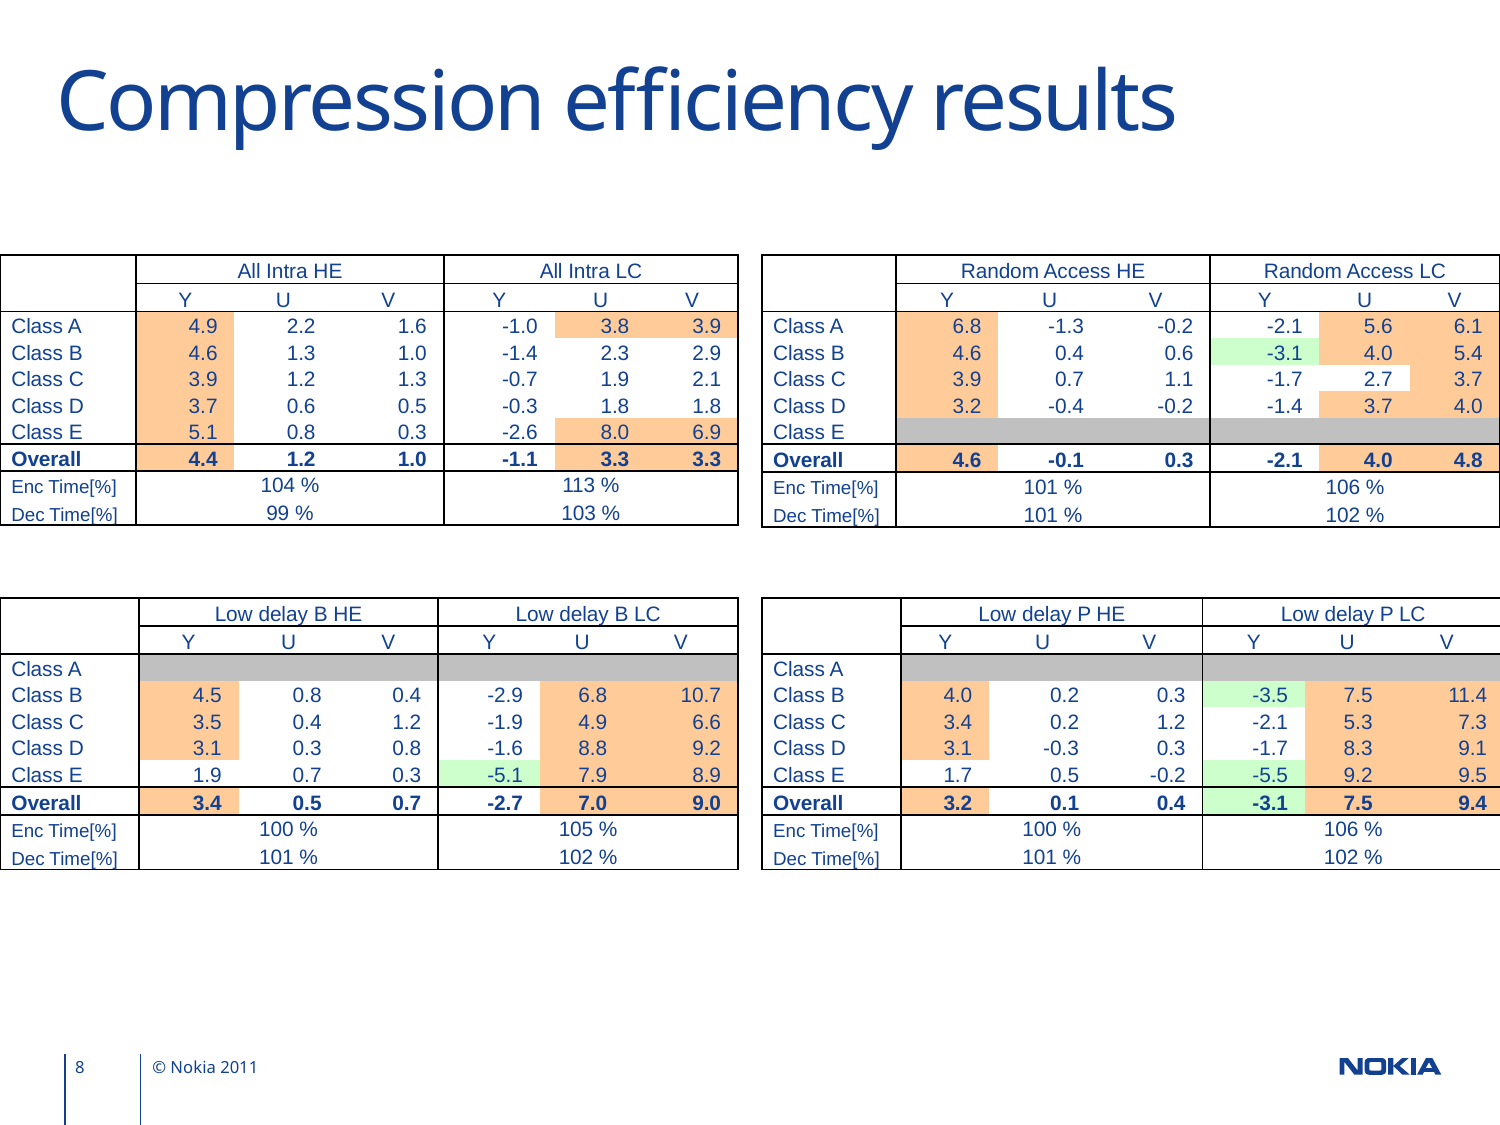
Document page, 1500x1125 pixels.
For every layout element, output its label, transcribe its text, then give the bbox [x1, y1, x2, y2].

table_header [763, 256, 895, 311]
table_cell Class C [763, 707, 900, 734]
table_cell [540, 655, 624, 681]
table_cell 7.3 [1389, 707, 1500, 734]
table_cell 1.2 [1096, 707, 1202, 734]
table_cell 10.7 [624, 681, 737, 707]
table_cell 2.2 [234, 312, 332, 338]
table_cell [902, 655, 989, 681]
table_cell [1305, 655, 1389, 681]
table_cell U [1319, 284, 1410, 311]
table_cell 0.4 [239, 707, 338, 734]
table_cell [1319, 418, 1410, 443]
table_cell Dec Time[%] [763, 841, 900, 869]
table_cell [140, 655, 239, 681]
table_cell 9.5 [1389, 760, 1500, 786]
table_cell Y [445, 284, 555, 311]
table_cell -1.9 [439, 707, 540, 734]
table_cell Dec Time[%] [1, 841, 138, 869]
table_cell 3.5 [140, 707, 239, 734]
table_cell -1.7 [1211, 365, 1319, 391]
table_header [763, 599, 900, 626]
table_cell 0.5 [332, 391, 443, 418]
table_cell Class B [1, 681, 138, 707]
table_cell [763, 626, 900, 653]
table_cell -2.1 [1203, 707, 1305, 734]
table_cell U [234, 284, 332, 311]
table_cell 100 % [140, 816, 437, 841]
table_cell -3.1 [1203, 788, 1305, 814]
table_cell -2.1 [1211, 445, 1319, 471]
table_cell Enc Time[%] [763, 473, 895, 499]
table_cell 5.6 [1319, 312, 1410, 338]
table_cell 104 % [137, 472, 443, 497]
table_cell -2.1 [1211, 312, 1319, 338]
table_cell 1.9 [140, 760, 239, 786]
table_cell 8.9 [624, 760, 737, 786]
table_cell 1.0 [332, 338, 443, 365]
table_cell 1.1 [1101, 365, 1209, 391]
table_cell 0.8 [234, 418, 332, 443]
table_cell 1.3 [234, 338, 332, 365]
table_cell -0.1 [998, 445, 1101, 471]
table_cell [1211, 418, 1319, 443]
table_cell 102 % [1203, 841, 1500, 869]
table_cell 5.1 [137, 418, 234, 443]
table_cell 1.8 [555, 391, 646, 418]
table_cell Class E [1, 418, 135, 443]
table_cell 0.6 [234, 391, 332, 418]
table_cell 0.3 [1096, 681, 1202, 707]
table_cell V [338, 627, 437, 653]
table_cell 113 % [445, 472, 737, 497]
table_cell Y [1203, 627, 1305, 653]
table_header All Intra LC [445, 256, 737, 283]
table_cell Dec Time[%] [763, 499, 895, 526]
table_cell [1096, 655, 1202, 681]
table_cell [998, 418, 1101, 443]
table_header Low delay B LC [439, 599, 737, 625]
table_cell 106 % [1203, 816, 1500, 841]
table_cell -5.1 [439, 760, 540, 786]
table_cell 0.3 [332, 418, 443, 443]
table_cell 3.7 [137, 391, 234, 418]
table_cell 9.1 [1389, 734, 1500, 760]
table_cell 7.9 [540, 760, 624, 786]
table_cell [1410, 418, 1499, 443]
table_cell V [1096, 627, 1202, 653]
table_cell 0.5 [989, 760, 1096, 786]
table_cell 100 % [902, 816, 1202, 841]
table_cell 3.3 [646, 445, 737, 470]
table_cell 102 % [1211, 499, 1499, 526]
table_cell Class C [1, 365, 135, 391]
table_cell 3.2 [902, 788, 989, 814]
table_cell 1.8 [646, 391, 737, 418]
table_cell -0.2 [1101, 312, 1209, 338]
table_cell -1.7 [1203, 734, 1305, 760]
table_cell V [1389, 627, 1500, 653]
table_cell Enc Time[%] [1, 472, 135, 497]
table_cell 0.7 [998, 365, 1101, 391]
table_cell 2.1 [646, 365, 737, 391]
table_header [1, 256, 135, 311]
footer © Nokia 2011 [152, 1057, 1231, 1079]
table_cell 0.8 [239, 681, 338, 707]
table_cell 6.9 [646, 418, 737, 443]
table_cell Class D [763, 734, 900, 760]
table_cell 6.8 [897, 312, 998, 338]
table_cell -2.7 [439, 788, 540, 814]
table_cell 103 % [445, 497, 737, 524]
table_cell -0.4 [998, 391, 1101, 418]
table_cell 5.4 [1410, 338, 1499, 365]
table_cell 101 % [140, 841, 437, 869]
table_cell 3.9 [137, 365, 234, 391]
table_cell [338, 655, 437, 681]
table_cell U [239, 627, 338, 653]
table_cell -1.1 [445, 445, 555, 470]
table_cell Overall [763, 445, 895, 471]
table_header All Intra HE [137, 256, 443, 283]
table_cell 3.8 [555, 312, 646, 338]
table_cell 4.0 [1410, 391, 1499, 418]
table_cell 3.9 [646, 312, 737, 338]
table_cell 1.7 [902, 760, 989, 786]
table_cell 1.2 [234, 365, 332, 391]
table_cell 3.9 [897, 365, 998, 391]
table_cell 3.1 [902, 734, 989, 760]
table_cell 8.3 [1305, 734, 1389, 760]
table_cell Class B [1, 338, 135, 365]
table_cell -1.4 [445, 338, 555, 365]
table_cell 4.6 [897, 338, 998, 365]
table_cell 5.3 [1305, 707, 1389, 734]
table_cell 0.6 [1101, 338, 1209, 365]
table_cell 0.3 [1096, 734, 1202, 760]
table_cell 1.9 [555, 365, 646, 391]
table_cell U [998, 284, 1101, 311]
table_cell U [989, 627, 1096, 653]
table_cell -1.3 [998, 312, 1101, 338]
table_cell -0.3 [989, 734, 1096, 760]
table_cell 2.9 [646, 338, 737, 365]
table_cell [1203, 655, 1305, 681]
table_cell 9.2 [624, 734, 737, 760]
table_cell 4.0 [1319, 338, 1410, 365]
table_cell 0.8 [338, 734, 437, 760]
table_cell 102 % [439, 841, 737, 869]
table_cell 106 % [1211, 473, 1499, 499]
table_cell 4.6 [897, 445, 998, 471]
table_cell Class E [763, 418, 895, 443]
table_cell [439, 655, 540, 681]
table_cell 0.3 [338, 760, 437, 786]
table_cell Y [137, 284, 234, 311]
table_cell -2.9 [439, 681, 540, 707]
table_cell V [1101, 284, 1209, 311]
table_cell 4.8 [1410, 445, 1499, 471]
table_cell 3.4 [140, 788, 239, 814]
table_cell -0.2 [1101, 391, 1209, 418]
table_cell -2.6 [445, 418, 555, 443]
table_cell [897, 418, 998, 443]
table_cell Y [902, 627, 989, 653]
table_cell 0.4 [338, 681, 437, 707]
table_cell -3.1 [1211, 338, 1319, 365]
table_cell Class D [763, 391, 895, 418]
table_header Low delay B HE [140, 599, 437, 625]
table_cell 7.5 [1305, 681, 1389, 707]
table_cell Y [439, 627, 540, 653]
table_cell 9.4 [1389, 788, 1500, 814]
table_cell 1.3 [332, 365, 443, 391]
table_cell 9.2 [1305, 760, 1389, 786]
table_cell -3.5 [1203, 681, 1305, 707]
table_cell Enc Time[%] [763, 816, 900, 841]
table_header Low delay P HE [902, 599, 1202, 625]
table_cell Class D [1, 391, 135, 418]
table_cell 1.2 [338, 707, 437, 734]
table_cell Class A [763, 312, 895, 338]
table_cell 8.0 [555, 418, 646, 443]
table_header Random Access HE [897, 256, 1209, 283]
table_header [1, 599, 138, 626]
table_cell 7.5 [1305, 788, 1389, 814]
table_cell Class D [1, 734, 138, 760]
table_cell 0.1 [989, 788, 1096, 814]
table_cell Y [897, 284, 998, 311]
table_cell Class B [763, 338, 895, 365]
table_cell 0.7 [338, 788, 437, 814]
table_cell U [1305, 627, 1389, 653]
table_cell 4.0 [1319, 445, 1410, 471]
table_cell 4.0 [902, 681, 989, 707]
table_cell 3.7 [1319, 391, 1410, 418]
table_cell 0.5 [239, 788, 338, 814]
table_cell Class A [1, 655, 138, 681]
table_cell -0.7 [445, 365, 555, 391]
table_cell 3.3 [555, 445, 646, 470]
table_cell Class A [763, 655, 900, 681]
table_cell 4.9 [540, 707, 624, 734]
table_cell 2.3 [555, 338, 646, 365]
table_cell 1.6 [332, 312, 443, 338]
table_cell 0.4 [1096, 788, 1202, 814]
table_cell 3.2 [897, 391, 998, 418]
table_cell Class A [1, 312, 135, 338]
table_cell 7.0 [540, 788, 624, 814]
table_cell 4.9 [137, 312, 234, 338]
table_cell Y [140, 627, 239, 653]
table_cell 2.7 [1319, 365, 1410, 391]
table_cell -1.6 [439, 734, 540, 760]
table_cell Enc Time[%] [1, 816, 138, 841]
table_cell -5.5 [1203, 760, 1305, 786]
table_cell 101 % [897, 499, 1209, 526]
table_cell 11.4 [1389, 681, 1500, 707]
table_cell Class E [763, 760, 900, 786]
table_cell -1.0 [445, 312, 555, 338]
table_cell Dec Time[%] [1, 497, 135, 524]
table_cell 6.6 [624, 707, 737, 734]
table_cell 3.4 [902, 707, 989, 734]
table_cell 4.6 [137, 338, 234, 365]
table_cell 9.0 [624, 788, 737, 814]
table_cell 0.2 [989, 707, 1096, 734]
table_cell U [540, 627, 624, 653]
table_cell [1101, 418, 1209, 443]
table_cell [624, 655, 737, 681]
table_cell 101 % [897, 473, 1209, 499]
table_cell [989, 655, 1096, 681]
table_cell 3.7 [1410, 365, 1499, 391]
table_cell V [624, 627, 737, 653]
table_cell 6.8 [540, 681, 624, 707]
table_cell 0.3 [1101, 445, 1209, 471]
table_cell -1.4 [1211, 391, 1319, 418]
table_cell 4.4 [137, 445, 234, 470]
table_cell 0.4 [998, 338, 1101, 365]
table_cell 0.2 [989, 681, 1096, 707]
table_cell Overall [1, 788, 138, 814]
table_cell 99 % [137, 497, 443, 524]
table_cell 0.7 [239, 760, 338, 786]
table_cell [239, 655, 338, 681]
table_cell 3.1 [140, 734, 239, 760]
table_cell 4.5 [140, 681, 239, 707]
table_cell V [646, 284, 737, 311]
title Compression efficiency results [56, 47, 1433, 149]
table_cell Overall [1, 445, 135, 470]
table_cell -0.2 [1096, 760, 1202, 786]
table_cell V [332, 284, 443, 311]
table_cell [1, 626, 138, 653]
table_cell Overall [763, 788, 900, 814]
table_cell 6.1 [1410, 312, 1499, 338]
table_cell Y [1211, 284, 1319, 311]
table_header Random Access LC [1211, 256, 1499, 283]
table_cell 1.2 [234, 445, 332, 470]
table_cell U [555, 284, 646, 311]
table_cell Class B [763, 681, 900, 707]
table_cell 101 % [902, 841, 1202, 869]
table_cell Class C [763, 365, 895, 391]
table_cell 1.0 [332, 445, 443, 470]
table_cell 0.3 [239, 734, 338, 760]
table_cell -0.3 [445, 391, 555, 418]
table_cell Class C [1, 707, 138, 734]
table_header Low delay P LC [1203, 599, 1500, 625]
table_cell 8.8 [540, 734, 624, 760]
slide_number 8 [75, 1057, 124, 1079]
table_cell Class E [1, 760, 138, 786]
table_cell [1389, 655, 1500, 681]
table_cell 105 % [439, 816, 737, 841]
table_cell V [1410, 284, 1499, 311]
